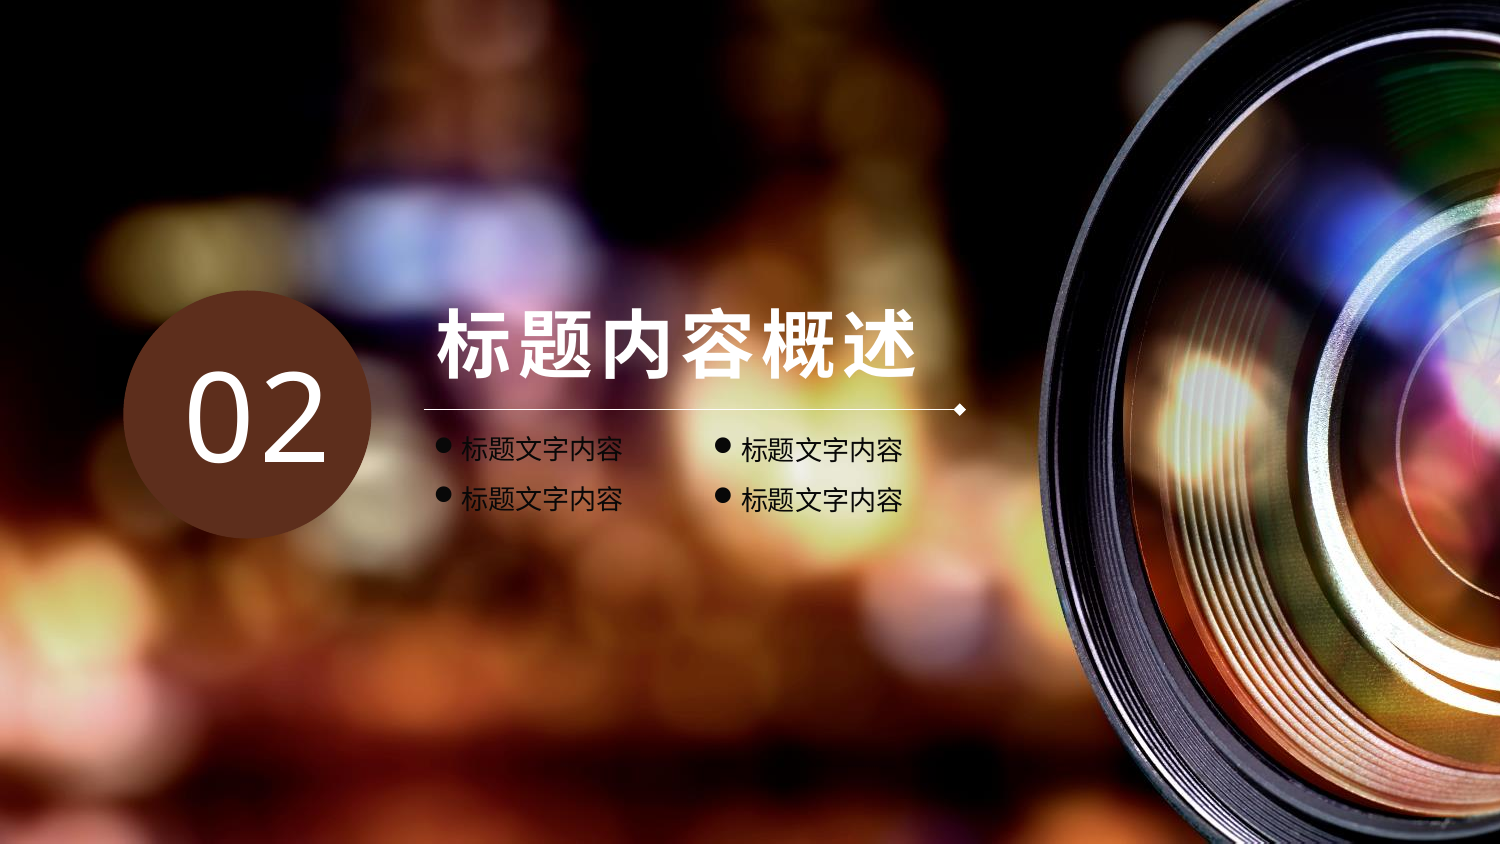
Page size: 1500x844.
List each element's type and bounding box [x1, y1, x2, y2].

picture [0, 0, 1500, 844]
text_box [123, 290, 372, 539]
